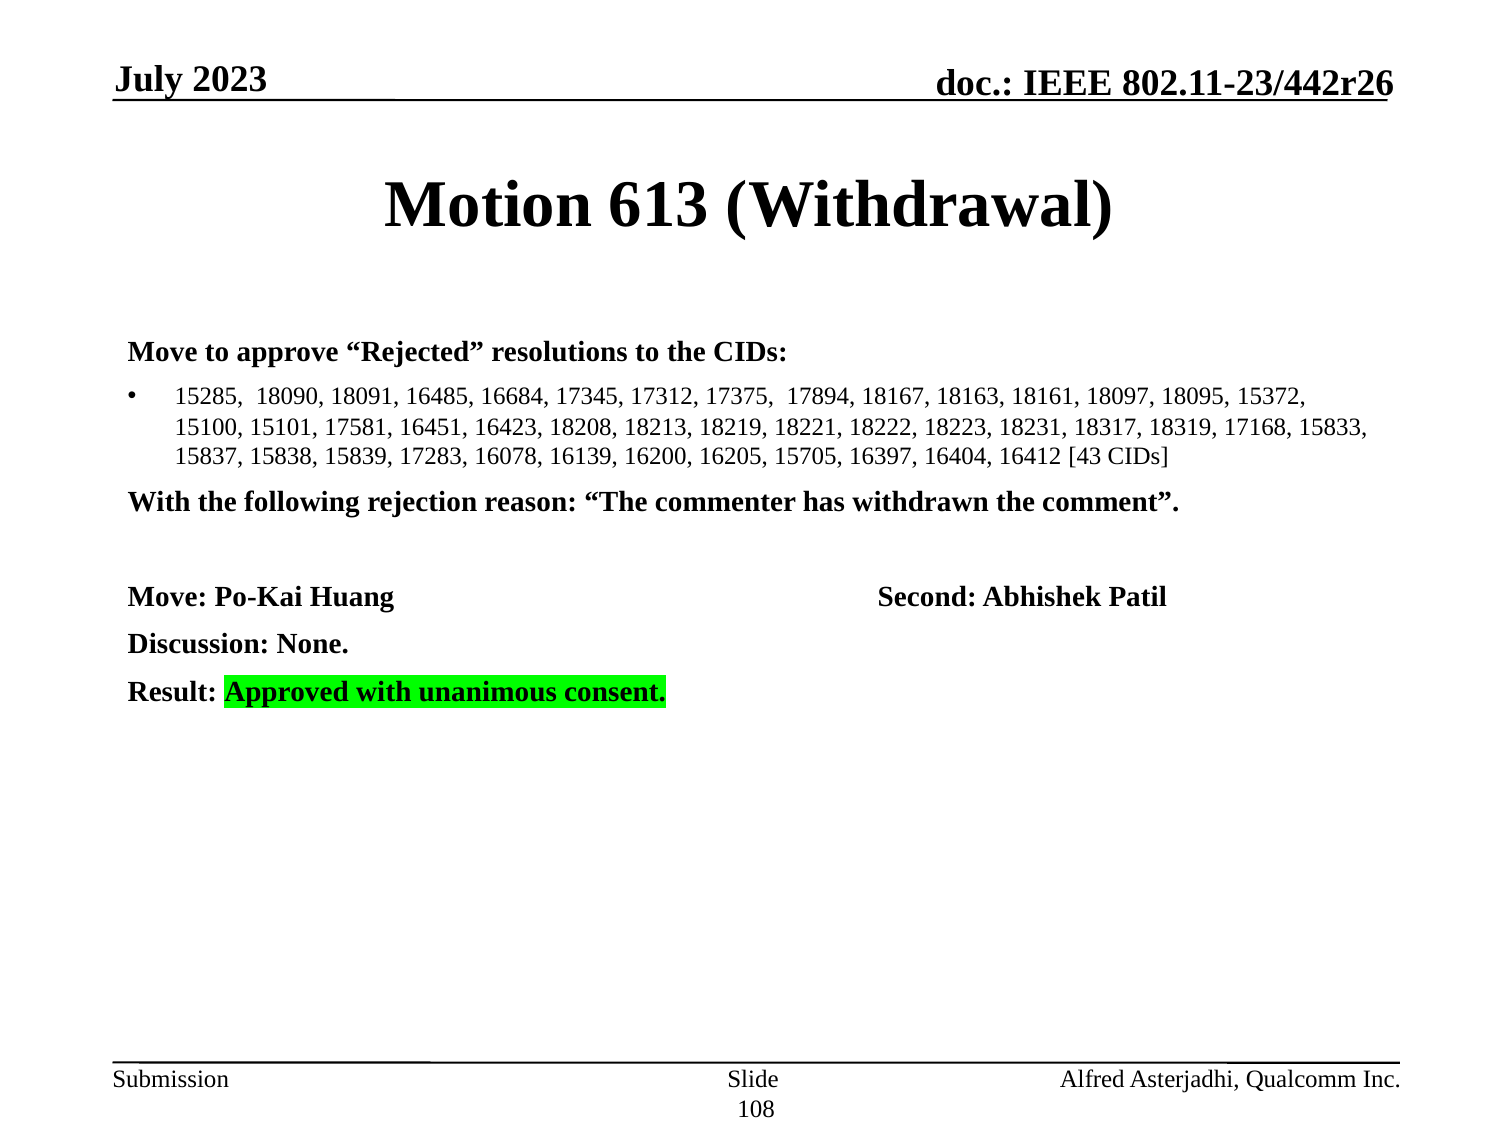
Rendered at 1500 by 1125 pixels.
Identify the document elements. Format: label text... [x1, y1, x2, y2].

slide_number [114, 54, 423, 100]
slide_number Slide 108 [712, 1061, 800, 1123]
title Motion 613 (Withdrawal) [112, 112, 1388, 288]
footer Alfred Asterjadhi, Qualcomm Inc. [878, 1061, 1402, 1093]
list Move to approve “Rejected” resolutions to the CIDs: 15285, 18090, 18091, 16485, 16684, 17345, 17312, 17375, 17894, 18167, 18163, 18161, 18097, 18095, 15372, 15100, 15101, 17581, 16451, 16423, 18208, 18213, 18219, 18221, 18222, 18223, 18231, 18317, 18319, 17168, 15833, 15837, 15838, 15839, 17283, 16078, 16139, 16200, 16205, 15705, 16397, 16404, 16412 [43 CIDs] With the following rejection reason: “The commenter has withdrawn the comment”. Move: Po-Kai Huang Second: Abhishek Patil Discussion: None. Result: Approved with unanimous consent. [112, 324, 1388, 1063]
